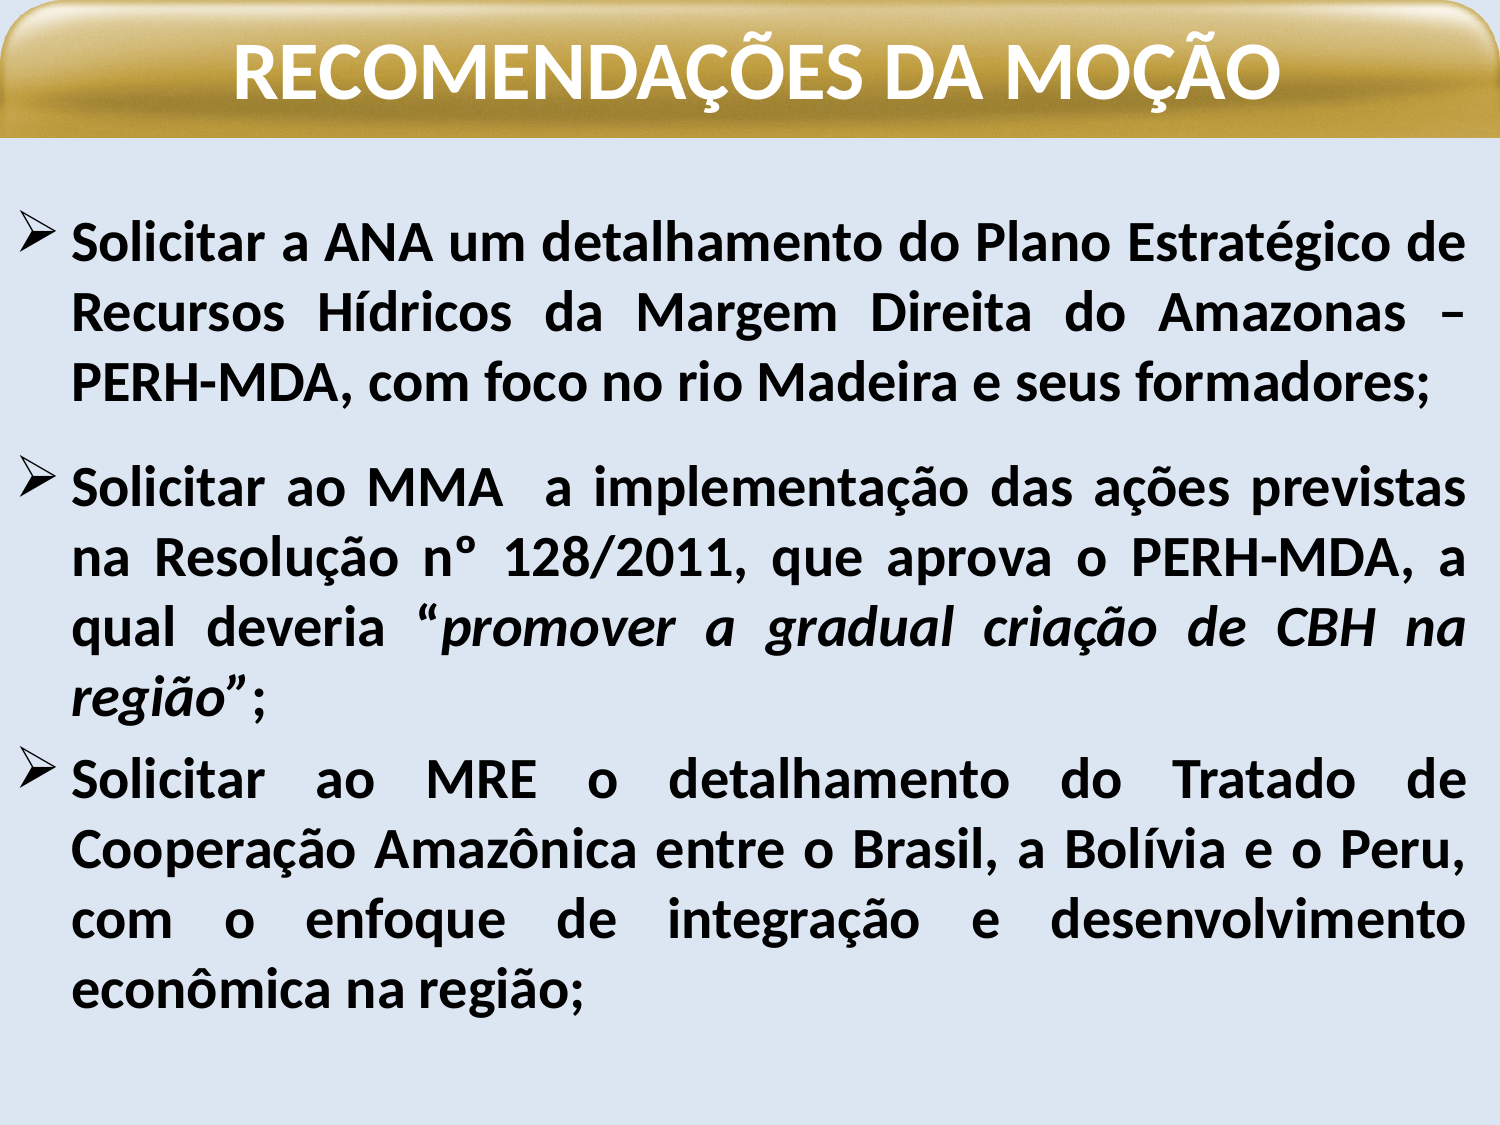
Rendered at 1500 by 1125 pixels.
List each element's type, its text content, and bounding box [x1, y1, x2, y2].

text_box Solicitar a ANA um detalhamento do Plano Estratégico de Recursos Hídricos da Margem Direita do Amazonas – PERH-MDA, com foco no rio Madeira e seus formadores; Solicitar ao MMA a implementação das ações previstas na Resolução nº 128/2011, que aprova o PERH-MDA, a qual deveria “promover a gradual criação de CBH na região”; Solicitar ao MRE o detalhamento do Tratado de Cooperação Amazônica entre o Brasil, a Bolívia e o Peru, com o enfoque de integração e desenvolvimento econômica na região; [0, 196, 1483, 1035]
picture [0, 0, 1500, 138]
